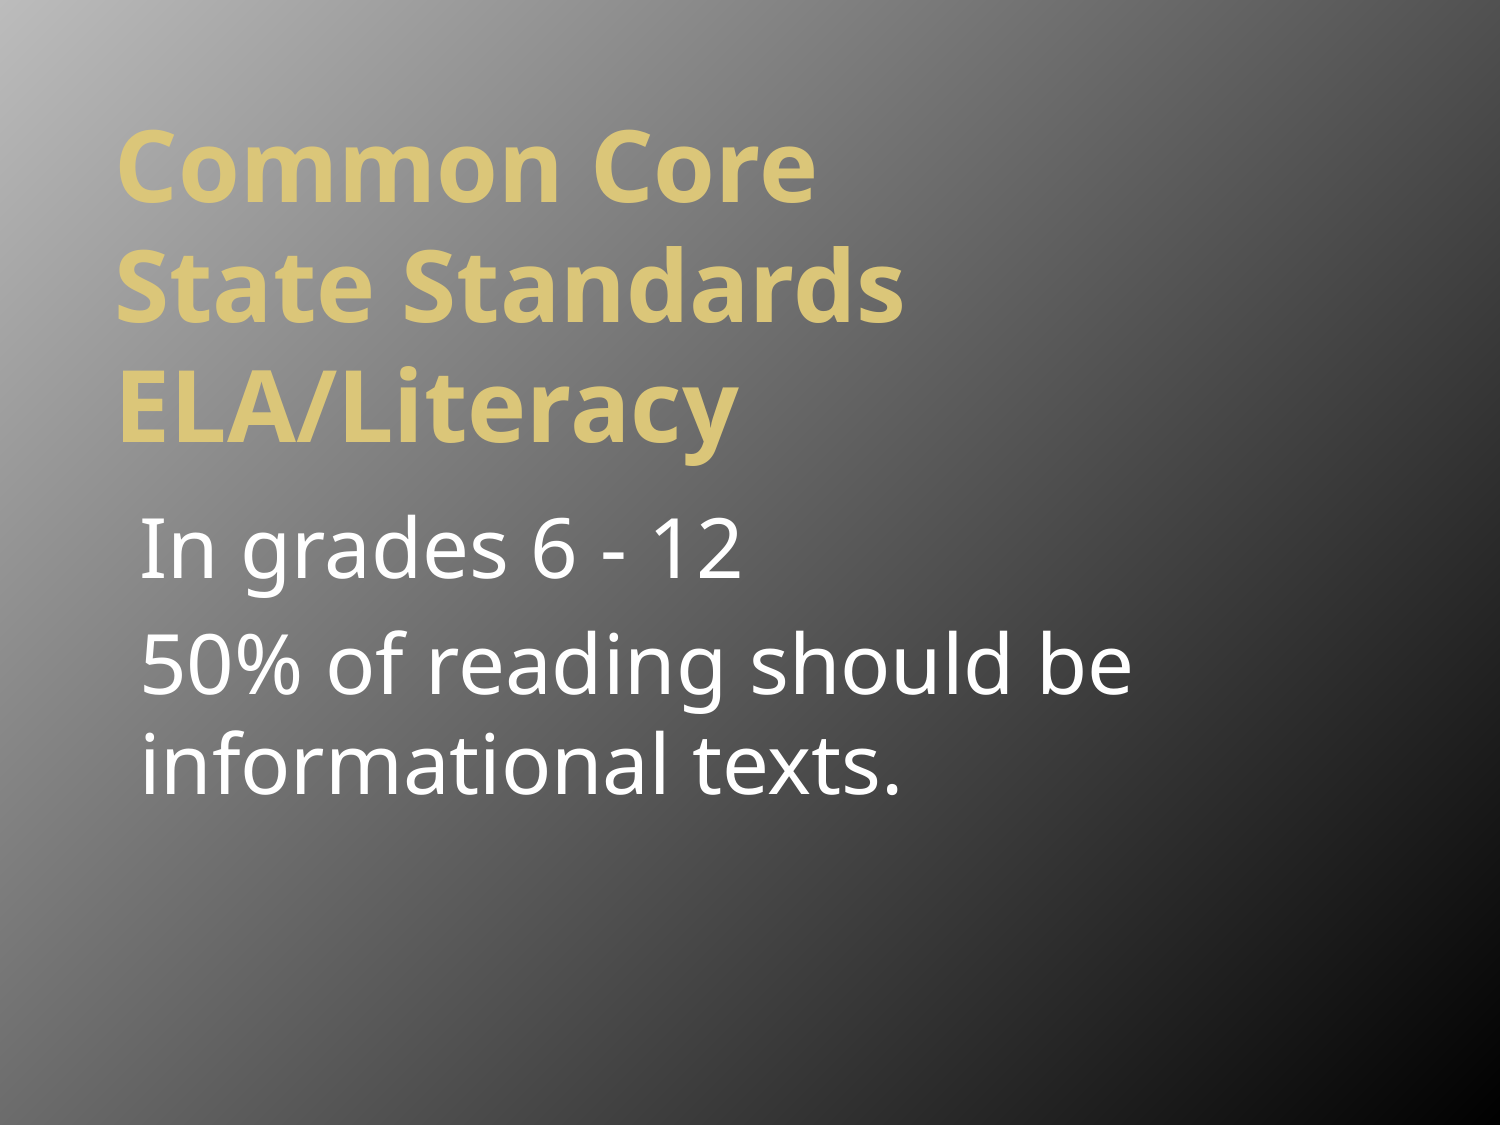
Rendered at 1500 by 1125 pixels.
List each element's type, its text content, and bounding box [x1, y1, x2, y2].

title Common Core State Standards ELA/Literacy [99, 162, 1263, 463]
list In grades 6 - 12 50% of reading should be informational texts. [112, 487, 1400, 736]
